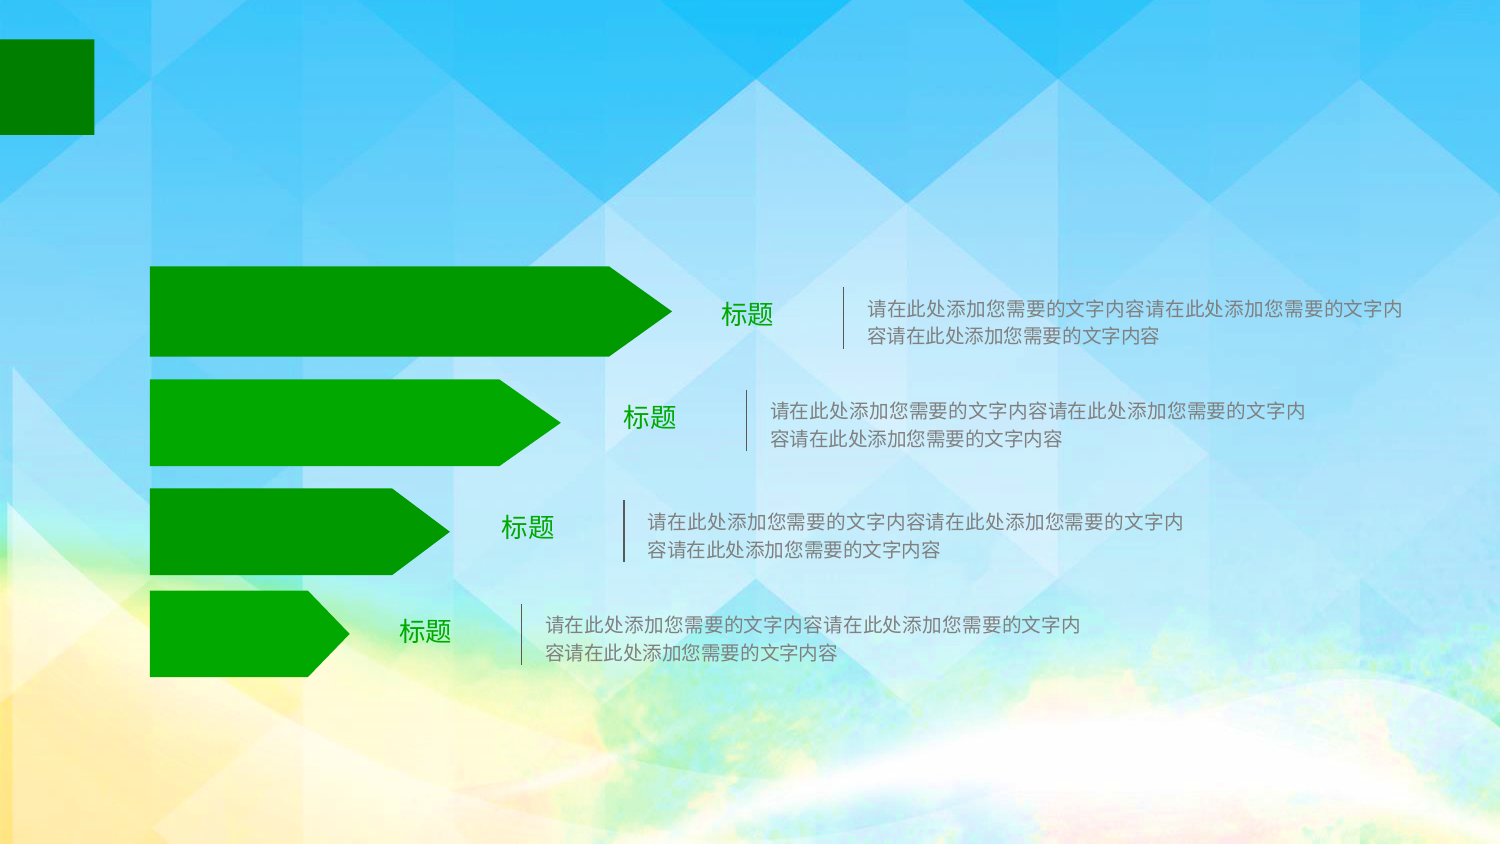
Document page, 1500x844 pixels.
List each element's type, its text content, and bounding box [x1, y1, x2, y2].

text_box 请在此处添加您需要的文字内容请在此处添加您需要的文字内容请在此处添加您需要的文字内容 [545, 609, 1081, 665]
text_box 标题 [573, 393, 728, 441]
text_box 请在此处添加您需要的文字内容请在此处添加您需要的文字内容请在此处添加您需要的文字内容 [647, 506, 1184, 561]
text_box [149, 488, 450, 576]
text_box [149, 379, 561, 467]
picture [0, 0, 1500, 844]
text_box [149, 266, 673, 357]
text_box 请在此处添加您需要的文字内容请在此处添加您需要的文字内容请在此处添加您需要的文字内容 [867, 292, 1403, 348]
text_box 标题 [348, 607, 503, 654]
text_box 标题 [451, 504, 606, 551]
text_box [149, 590, 350, 678]
text_box 请在此处添加您需要的文字内容请在此处添加您需要的文字内容请在此处添加您需要的文字内容 [770, 395, 1306, 451]
text_box 标题 [670, 291, 825, 338]
